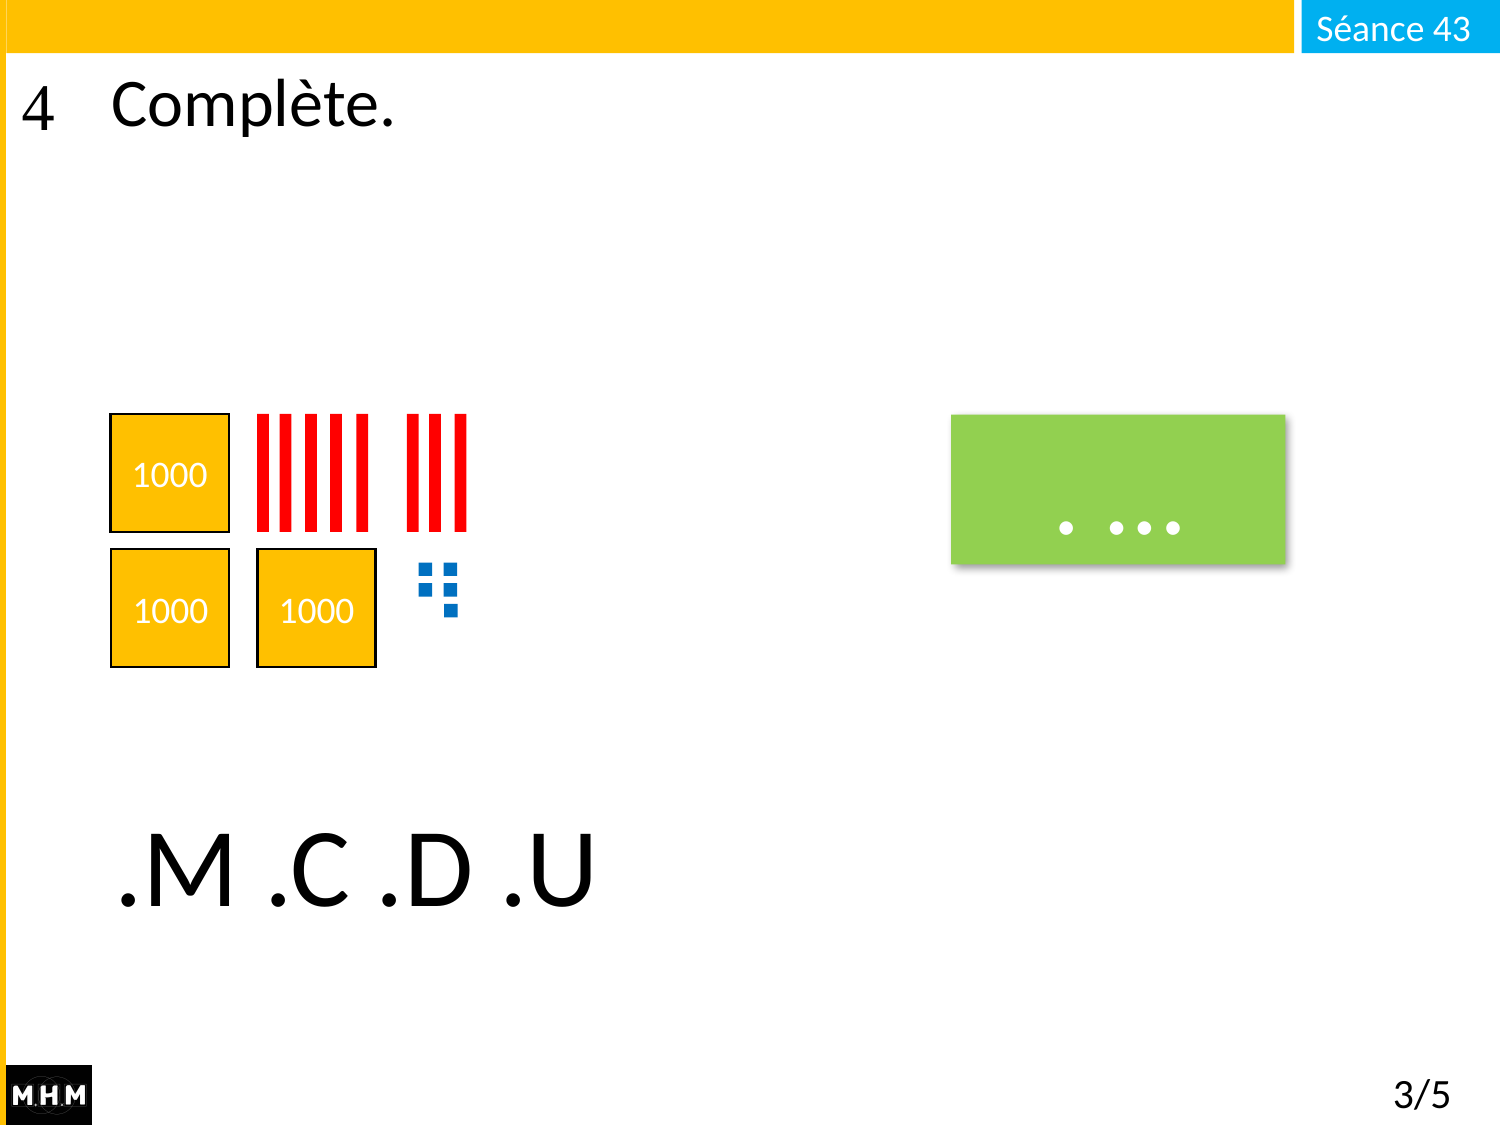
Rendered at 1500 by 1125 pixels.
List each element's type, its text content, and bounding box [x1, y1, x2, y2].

text_box [406, 413, 420, 533]
picture [6, 1065, 92, 1125]
text_box [256, 413, 270, 533]
text_box [329, 413, 343, 533]
text_box [428, 413, 442, 533]
text_box [355, 413, 369, 533]
text_box [279, 413, 292, 533]
text_box . … [951, 414, 1286, 565]
text_box [454, 413, 467, 533]
text_box 1000 [256, 548, 377, 668]
text_box [418, 561, 433, 577]
text_box 1000 [109, 413, 230, 533]
list 3/5 [1344, 1064, 1500, 1125]
text_box .M .C .D .U [99, 786, 804, 937]
text_box [304, 413, 318, 533]
text_box 1000 [110, 548, 230, 668]
title Complète. [96, 60, 1391, 150]
text_box [443, 582, 458, 598]
text_box [418, 582, 433, 598]
text_box [443, 561, 458, 577]
text_box [443, 603, 459, 618]
